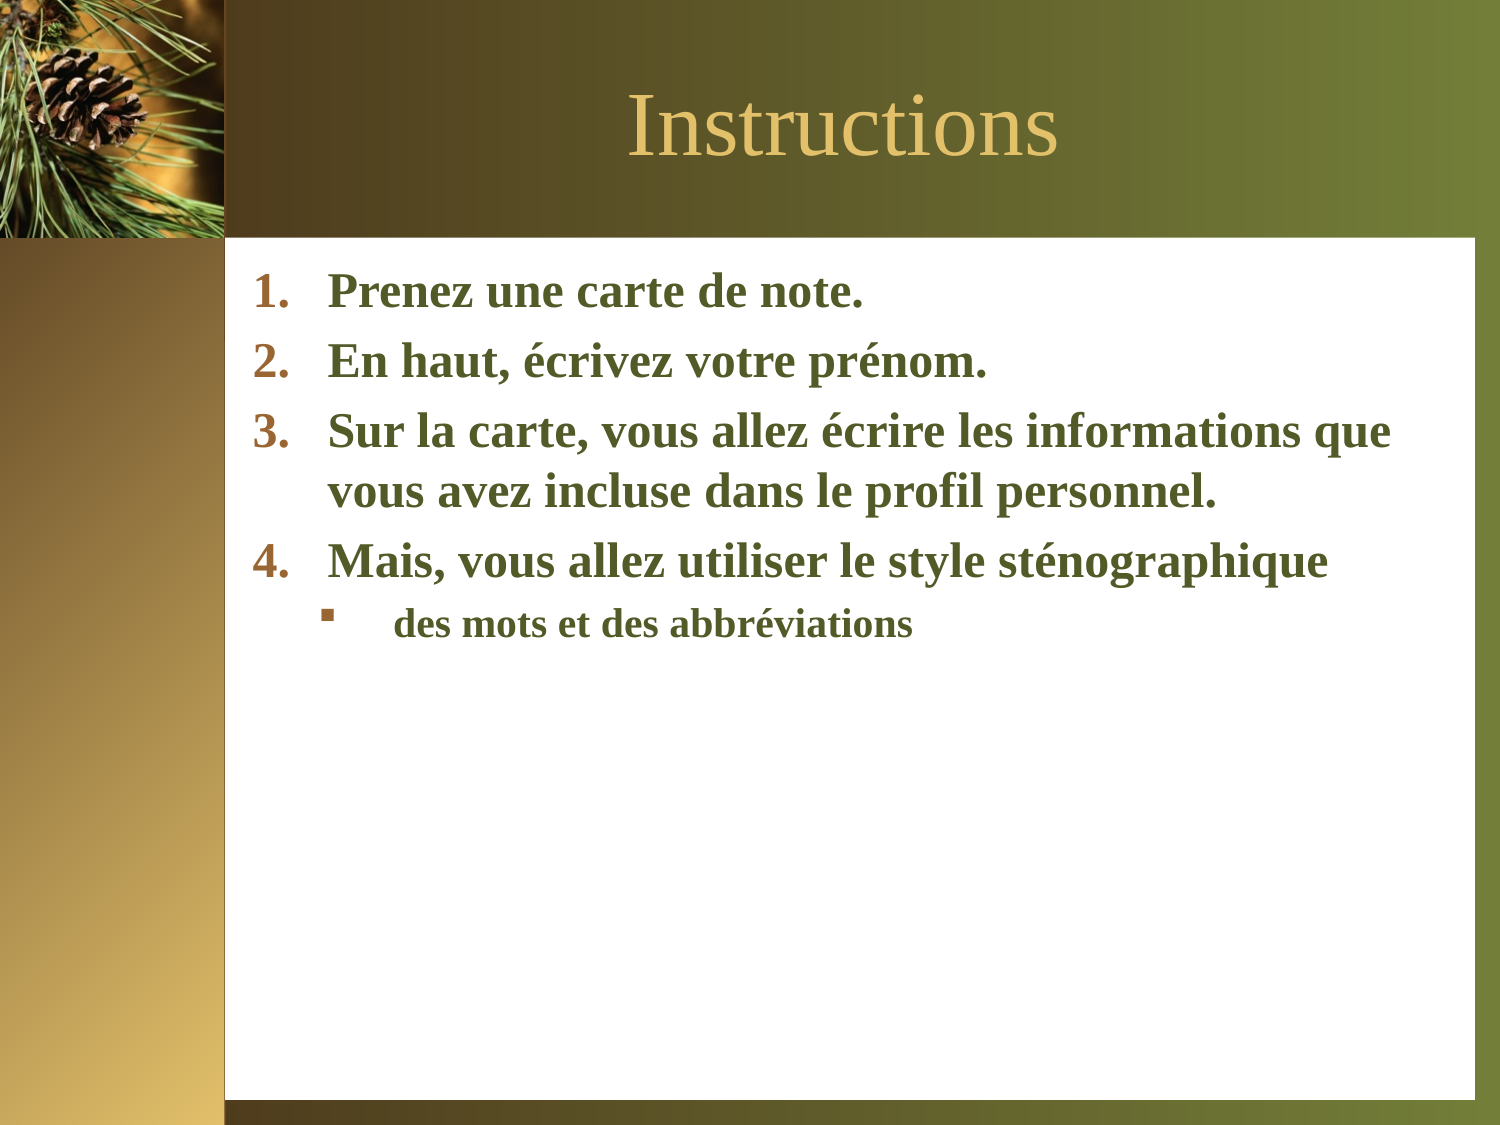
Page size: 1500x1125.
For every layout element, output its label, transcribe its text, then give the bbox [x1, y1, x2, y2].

title Instructions [249, 24, 1438, 213]
list Prenez une carte de note. En haut, écrivez votre prénom. Sur la carte, vous allez écrire les informations que vous avez incluse dans le profil personnel. Mais, vous allez utiliser le style sténographique des mots et des abbréviations [237, 249, 1463, 1088]
picture [0, 0, 224, 238]
